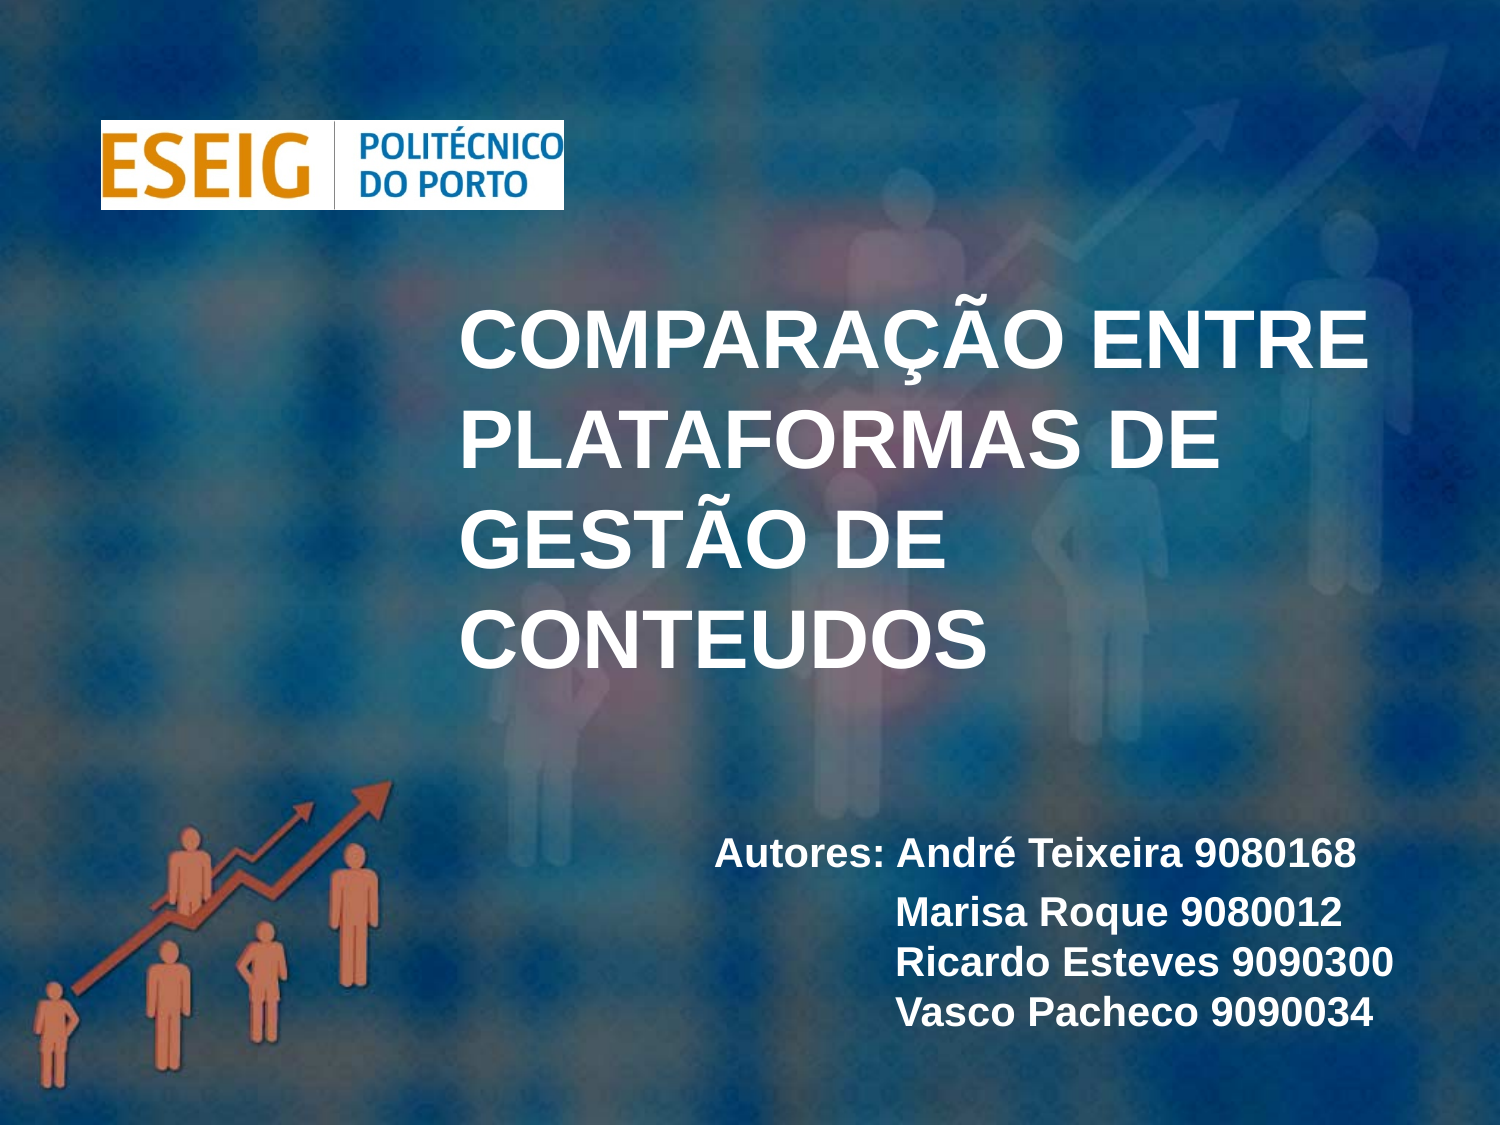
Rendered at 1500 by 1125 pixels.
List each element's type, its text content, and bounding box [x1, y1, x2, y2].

picture [0, 0, 1500, 1125]
title COMPARAÇÃO ENTRE PLATAFORMAS DE GESTÃO DE CONTEUDOS Autores: André Teixeira 9080168 Marisa Roque 9080012 Ricardo Esteves 9090300 Vasco Pacheco 9090034 [442, 276, 1451, 939]
